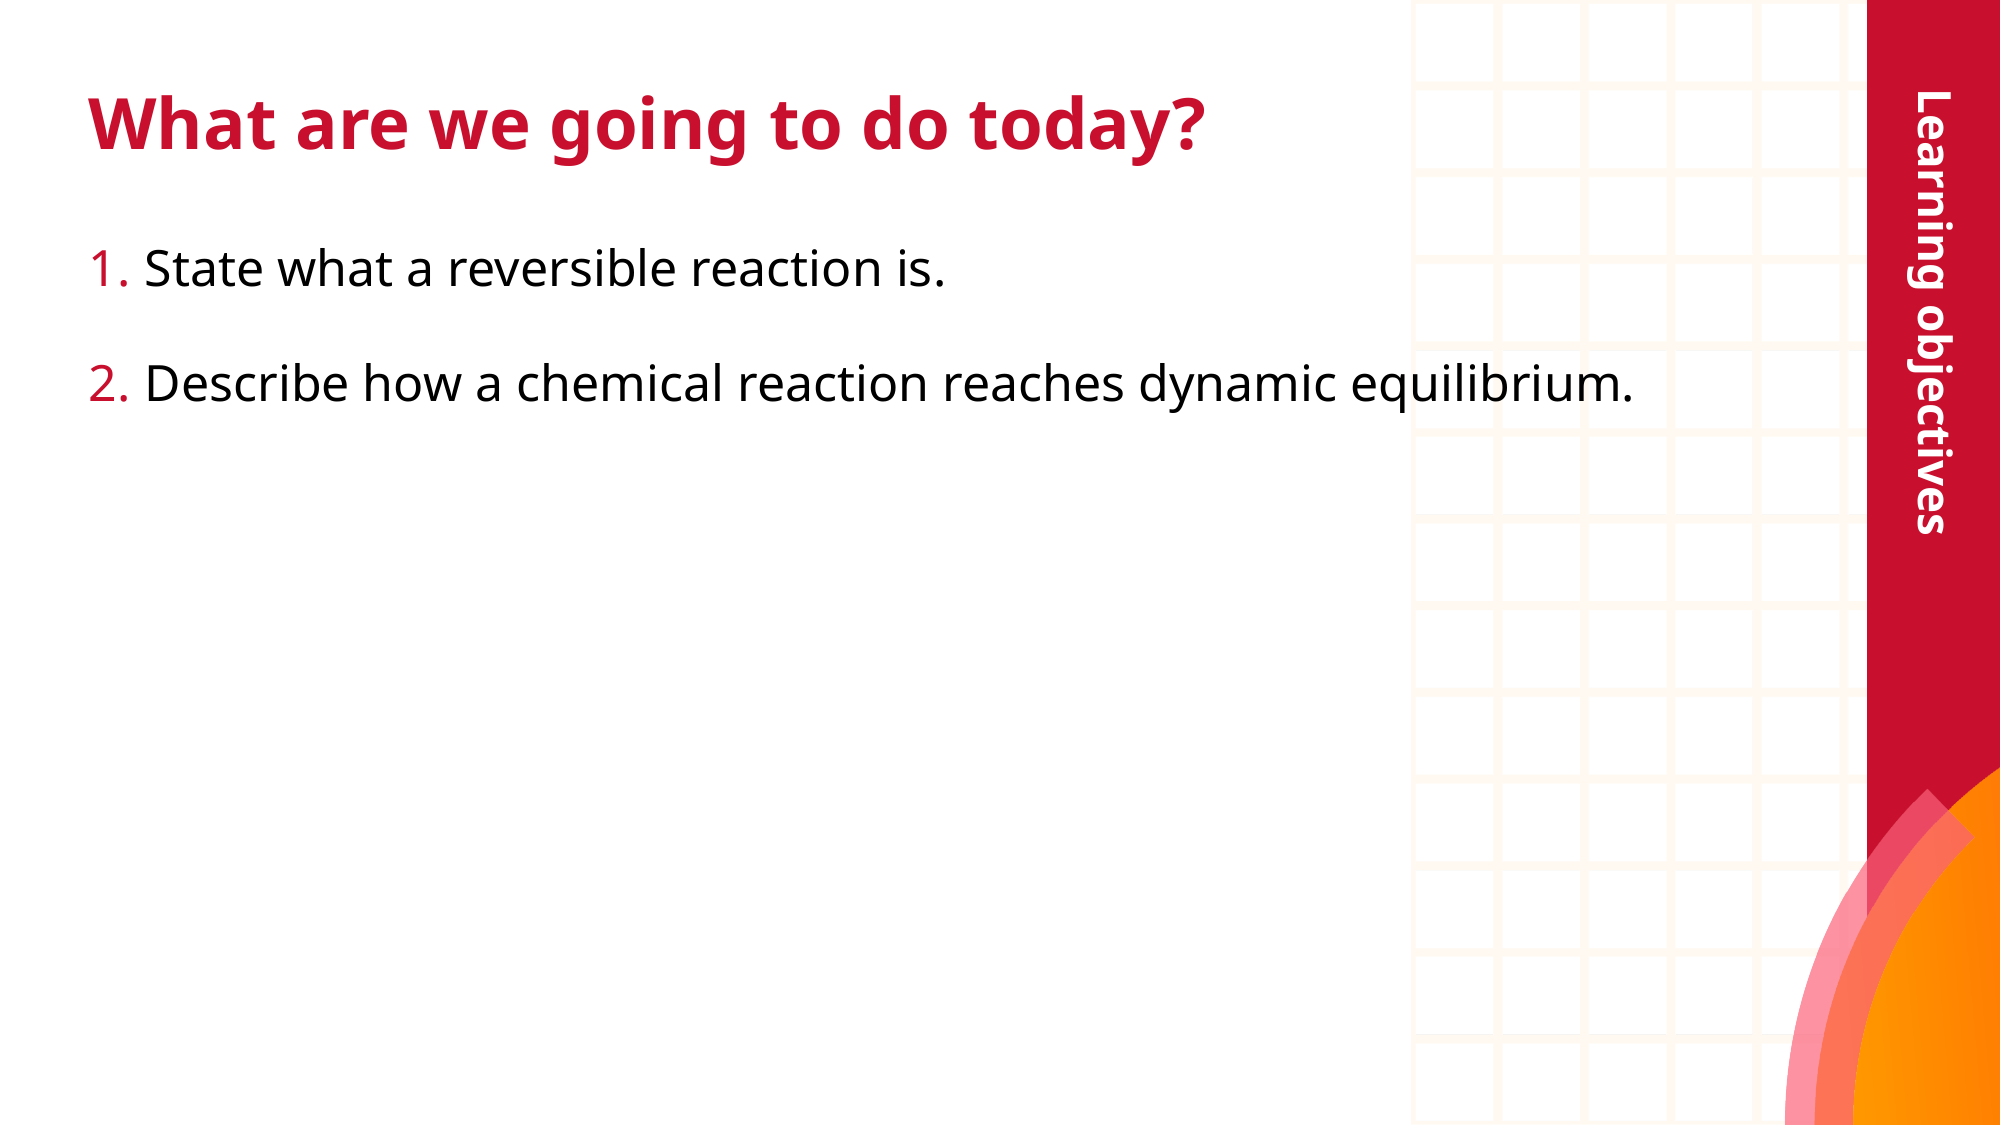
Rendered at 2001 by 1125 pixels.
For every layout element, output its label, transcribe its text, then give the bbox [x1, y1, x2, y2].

list State what a reversible reaction is. Describe how a chemical reaction reaches dynamic equilibrium. [88, 206, 1743, 1034]
text_box Learning objectives [1867, 88, 2000, 765]
picture [1411, 0, 2000, 1125]
title What are we going to do today? [88, 88, 1743, 161]
